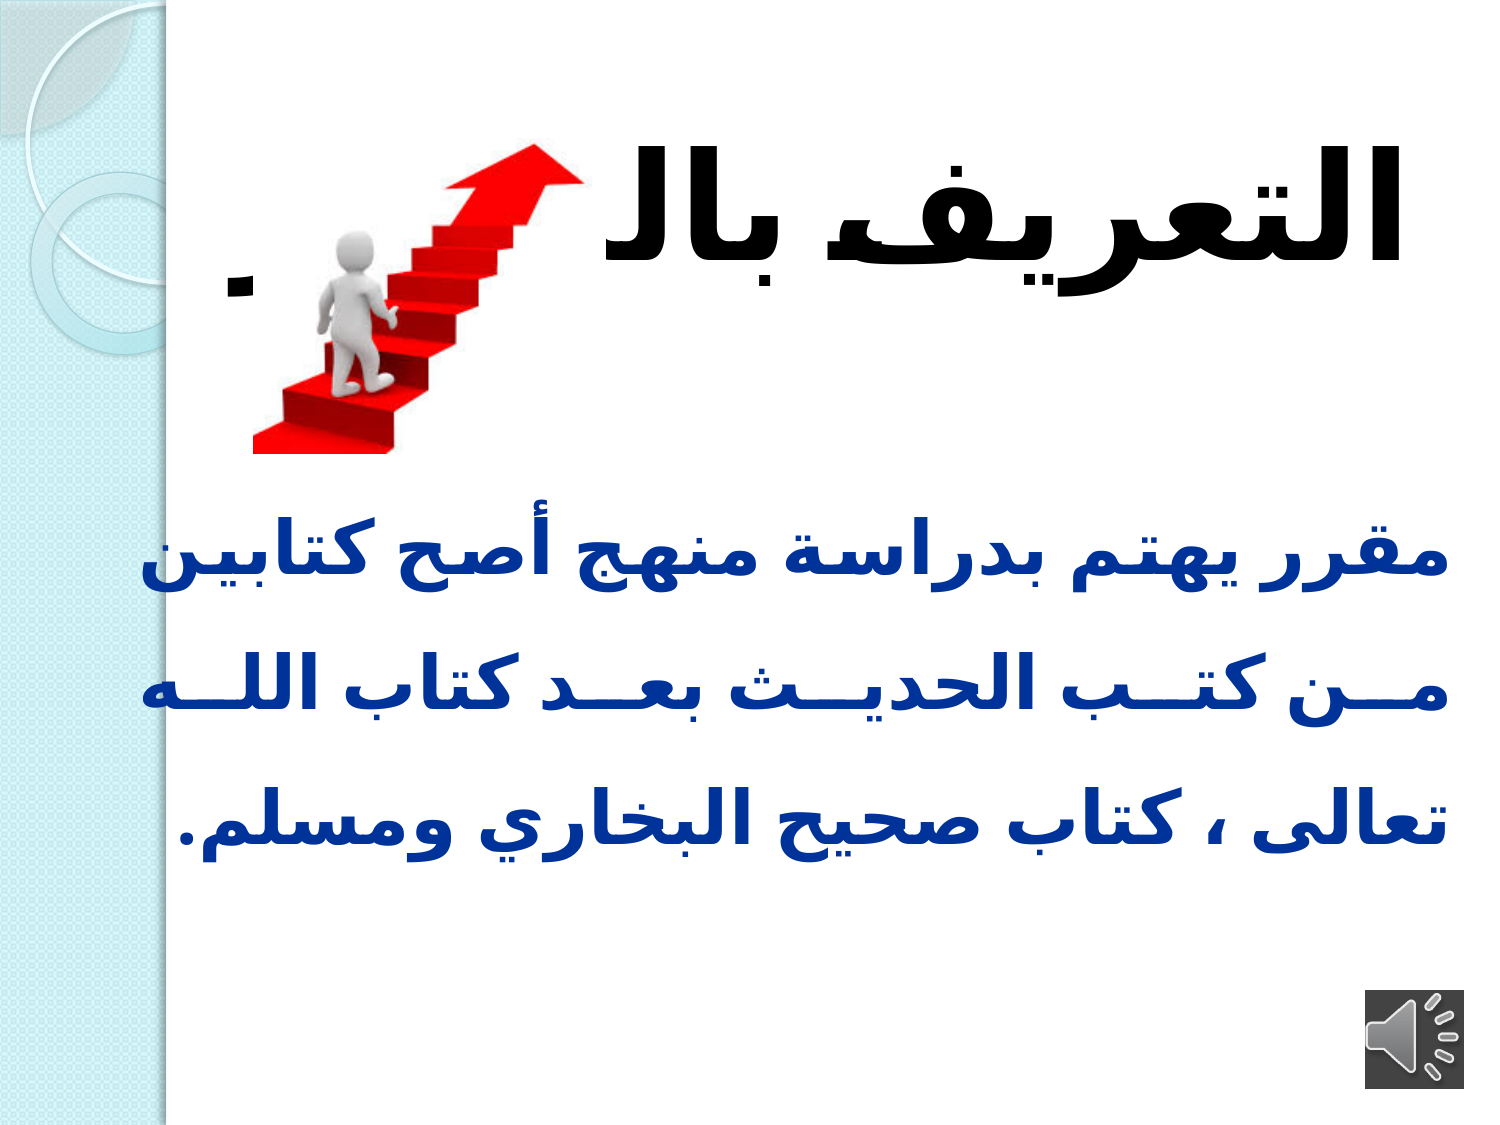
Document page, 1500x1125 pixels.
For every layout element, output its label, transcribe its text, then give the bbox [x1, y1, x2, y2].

picture [1364, 989, 1465, 1090]
list مقرر يهتم بدراسة منهج أصح كتابين من كتب الحديث بعد كتاب الله تعالى ، كتاب صحيح البخاري ومسلم. [123, 446, 1474, 1120]
picture [253, 101, 606, 454]
title التعريف بالمقرر [76, 42, 1427, 358]
